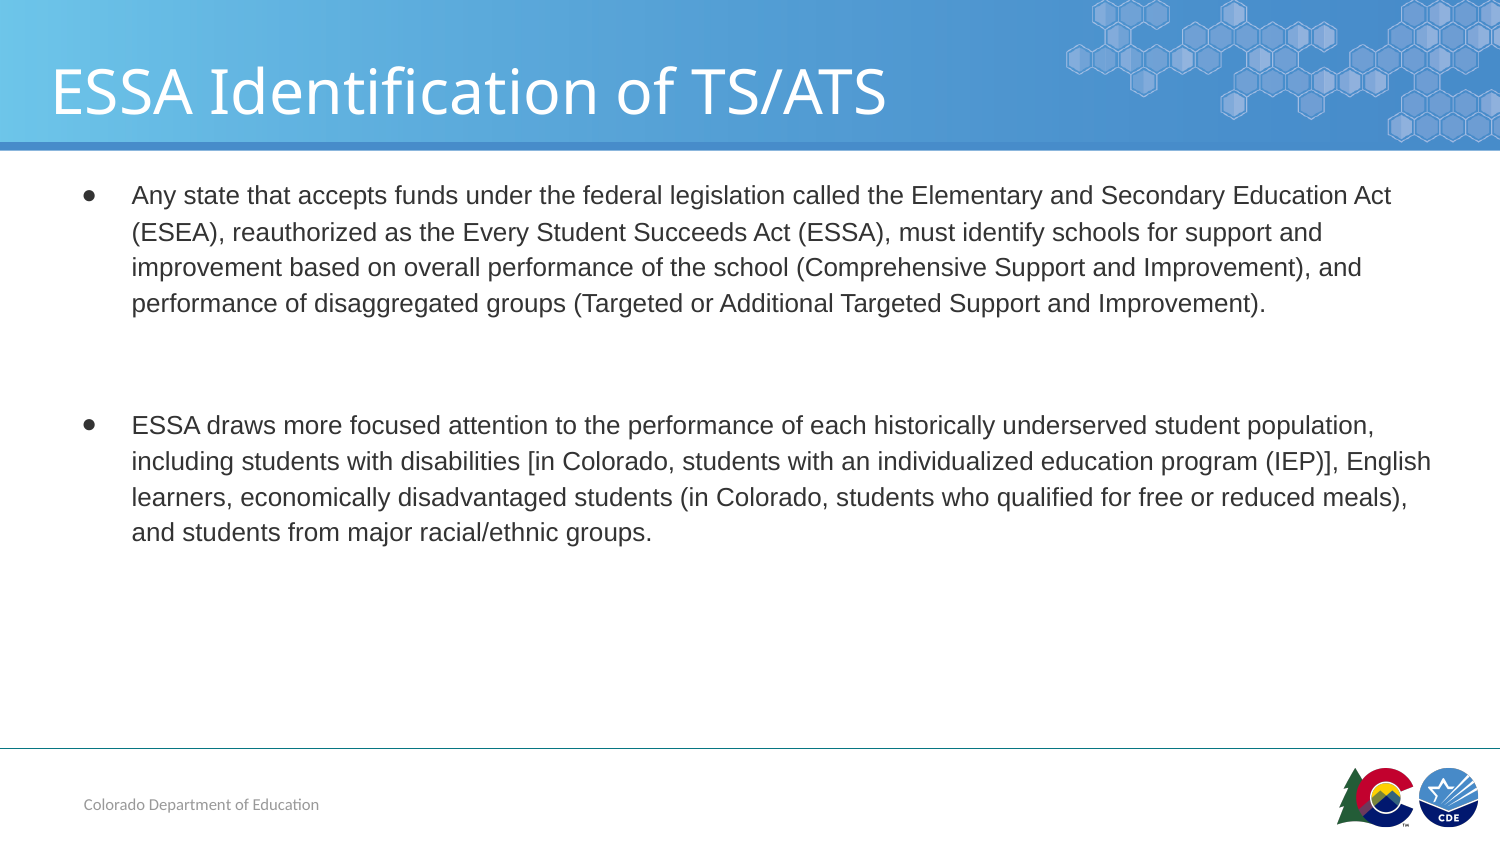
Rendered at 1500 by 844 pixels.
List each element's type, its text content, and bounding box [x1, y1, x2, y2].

title ESSA Identification of TS/ATS [34, 42, 1432, 137]
list Any state that accepts funds under the federal legislation called the Elementary and Secondary Education Act (ESEA), reauthorized as the Every Student Succeeds Act (ESSA), must identify schools for support and improvement based on overall performance of the school (Comprehensive Support and Improvement), and performance of disaggregated groups (Targeted or Additional Targeted Support and Improvement). ESSA draws more focused attention to the performance of each historically underserved student population, including students with disabilities [in Colorado, students with an individualized education program (IEP)], English learners, economically disadvantaged students (in Colorado, students who qualified for free or reduced meals), and students from major racial/ethnic groups. [56, 174, 1455, 698]
picture [0, 0, 1500, 151]
picture [1336, 767, 1479, 828]
